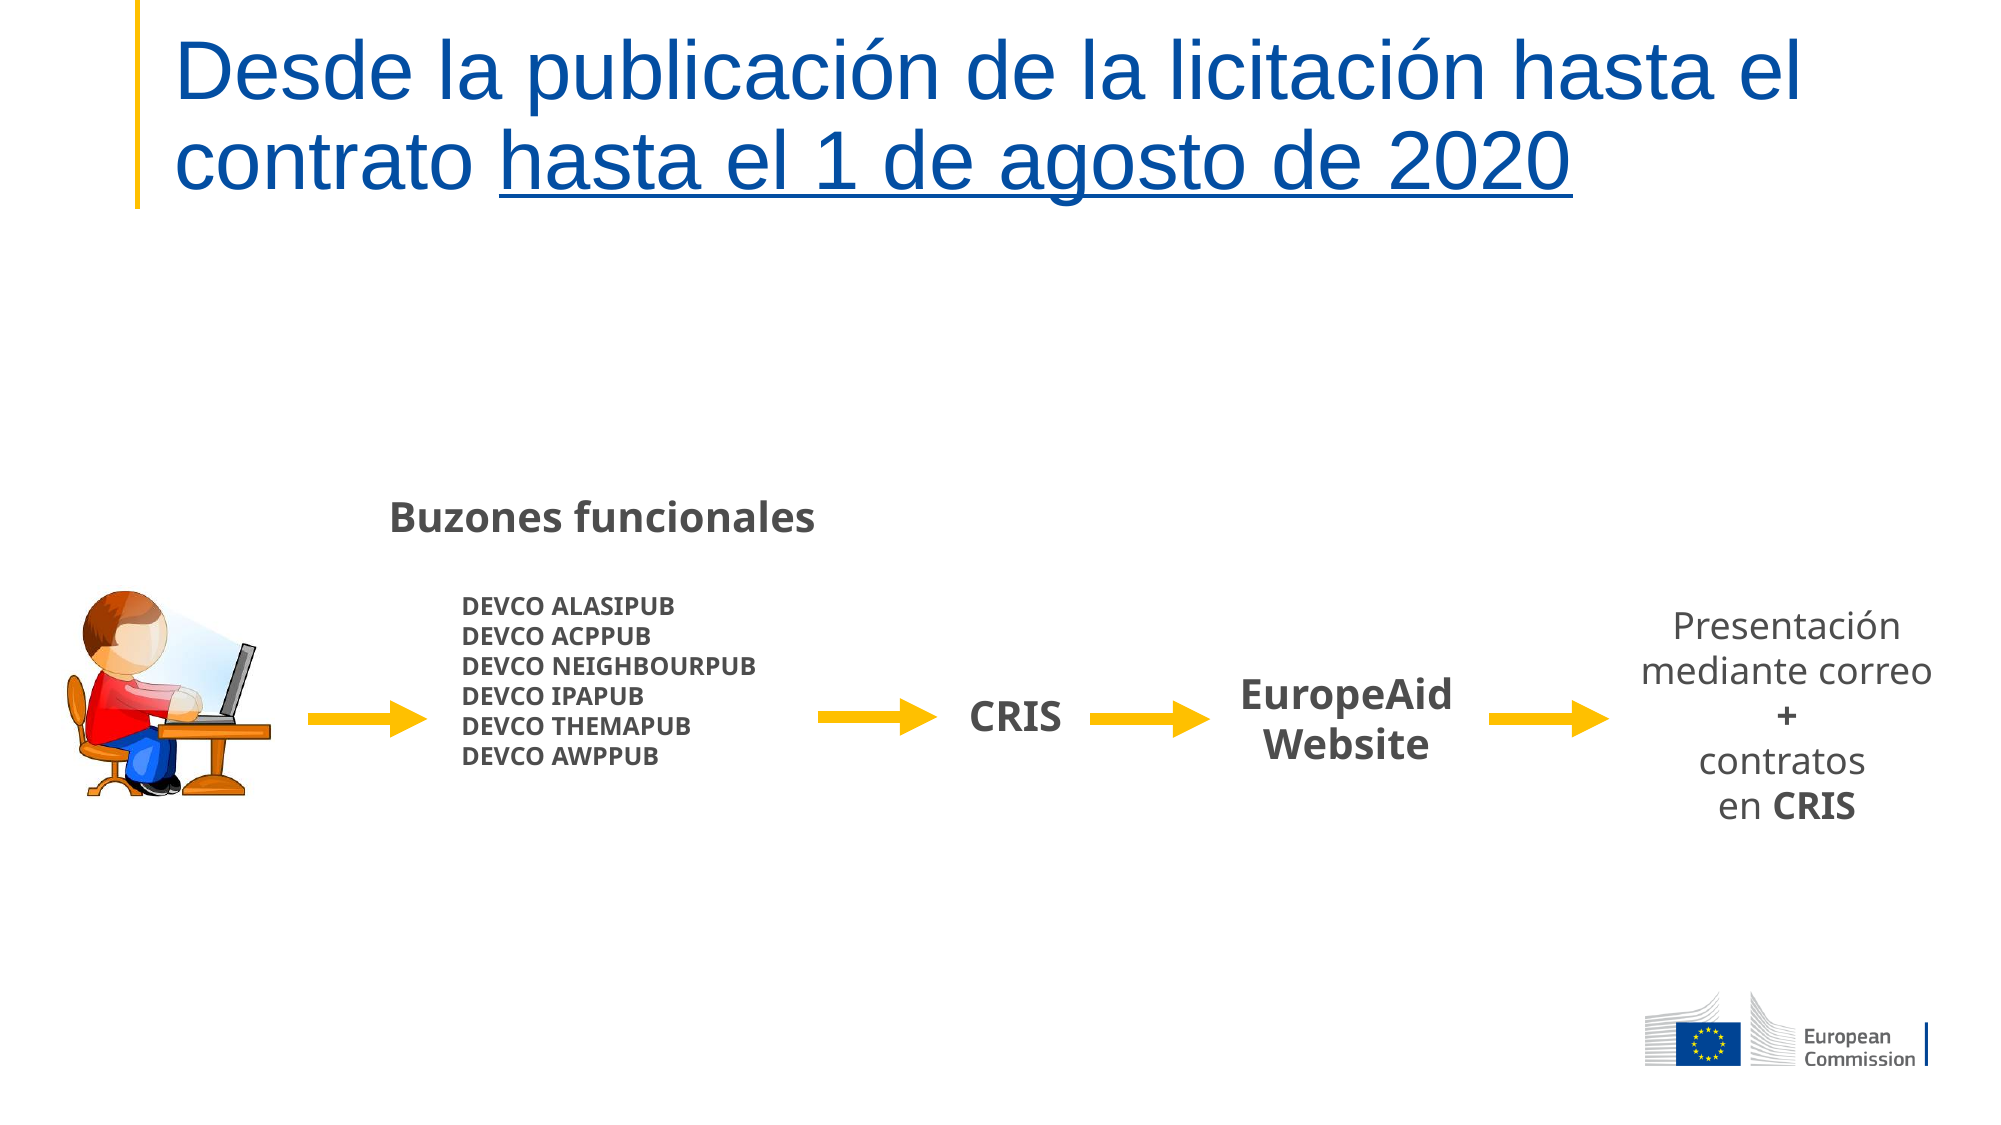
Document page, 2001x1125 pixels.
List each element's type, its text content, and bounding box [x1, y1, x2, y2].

text_box Buzones funcionales DEVCO ALASIPUB DEVCO ACPPUB DEVCO NEIGHBOURPUB DEVCO IPAPUB DEVCO THEMAPUB DEVCO AWPPUB [371, 482, 834, 828]
text_box CRIS [930, 682, 1101, 748]
title Desde la publicación de la licitación hasta el contrato hasta el 1 de agosto de 2020 [159, 79, 1885, 208]
picture [60, 585, 275, 799]
text_box EuropeAid Website [1224, 660, 1469, 776]
text_box Presentación mediante correo + contratos en CRIS [1616, 594, 1958, 835]
picture [1645, 991, 1928, 1066]
